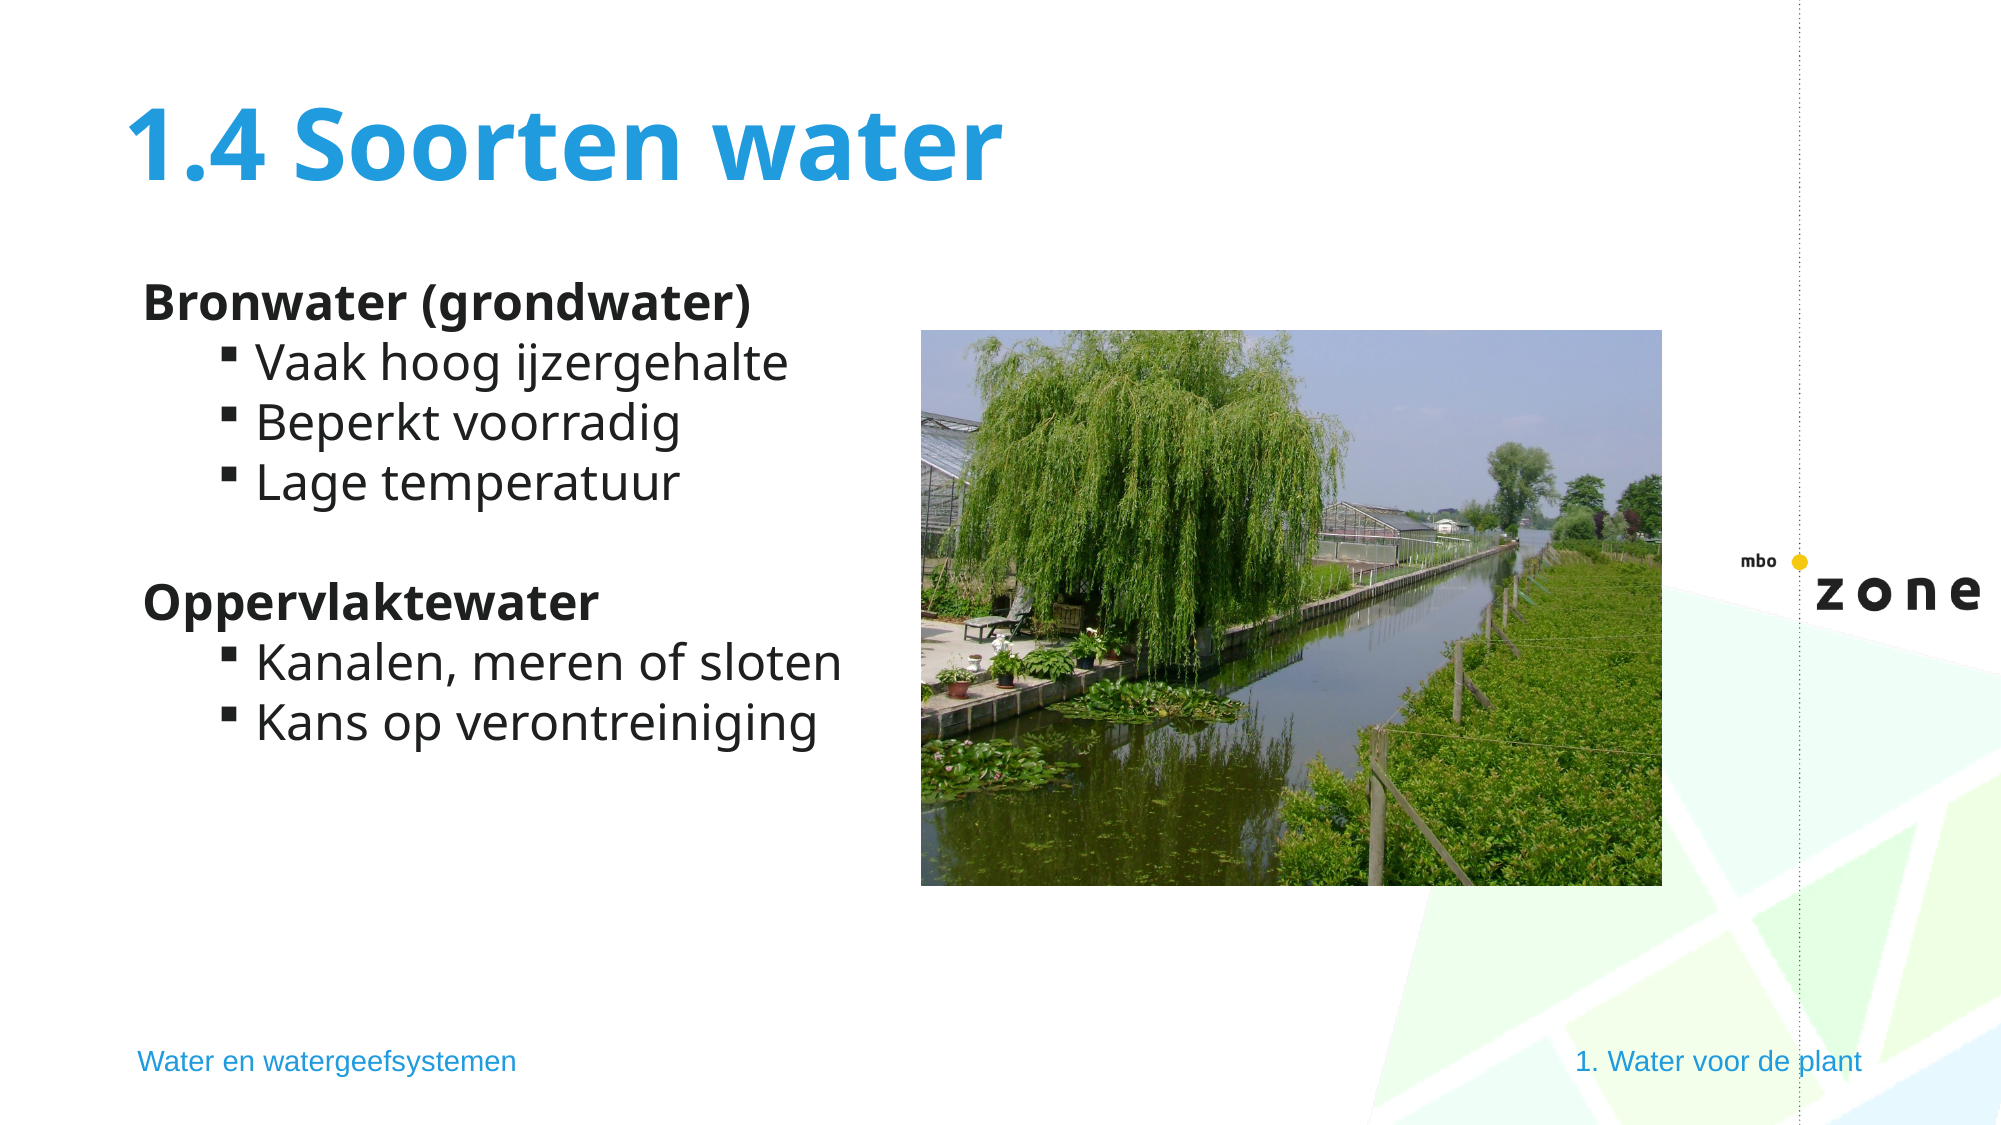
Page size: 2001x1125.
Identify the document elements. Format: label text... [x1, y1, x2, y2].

picture [921, 0, 2001, 1125]
title 1.4 Soorten water [124, 94, 1607, 272]
list Water en watergeefsystemen [137, 1042, 639, 1103]
list 1. Water voor de plant [1412, 1042, 1863, 1103]
list Bronwater (grondwater) Vaak hoog ijzergehalte Beperkt voorradig Lage temperatuur Oppervlaktewater Kanalen, meren of sloten Kans op verontreiniging [142, 270, 1413, 984]
